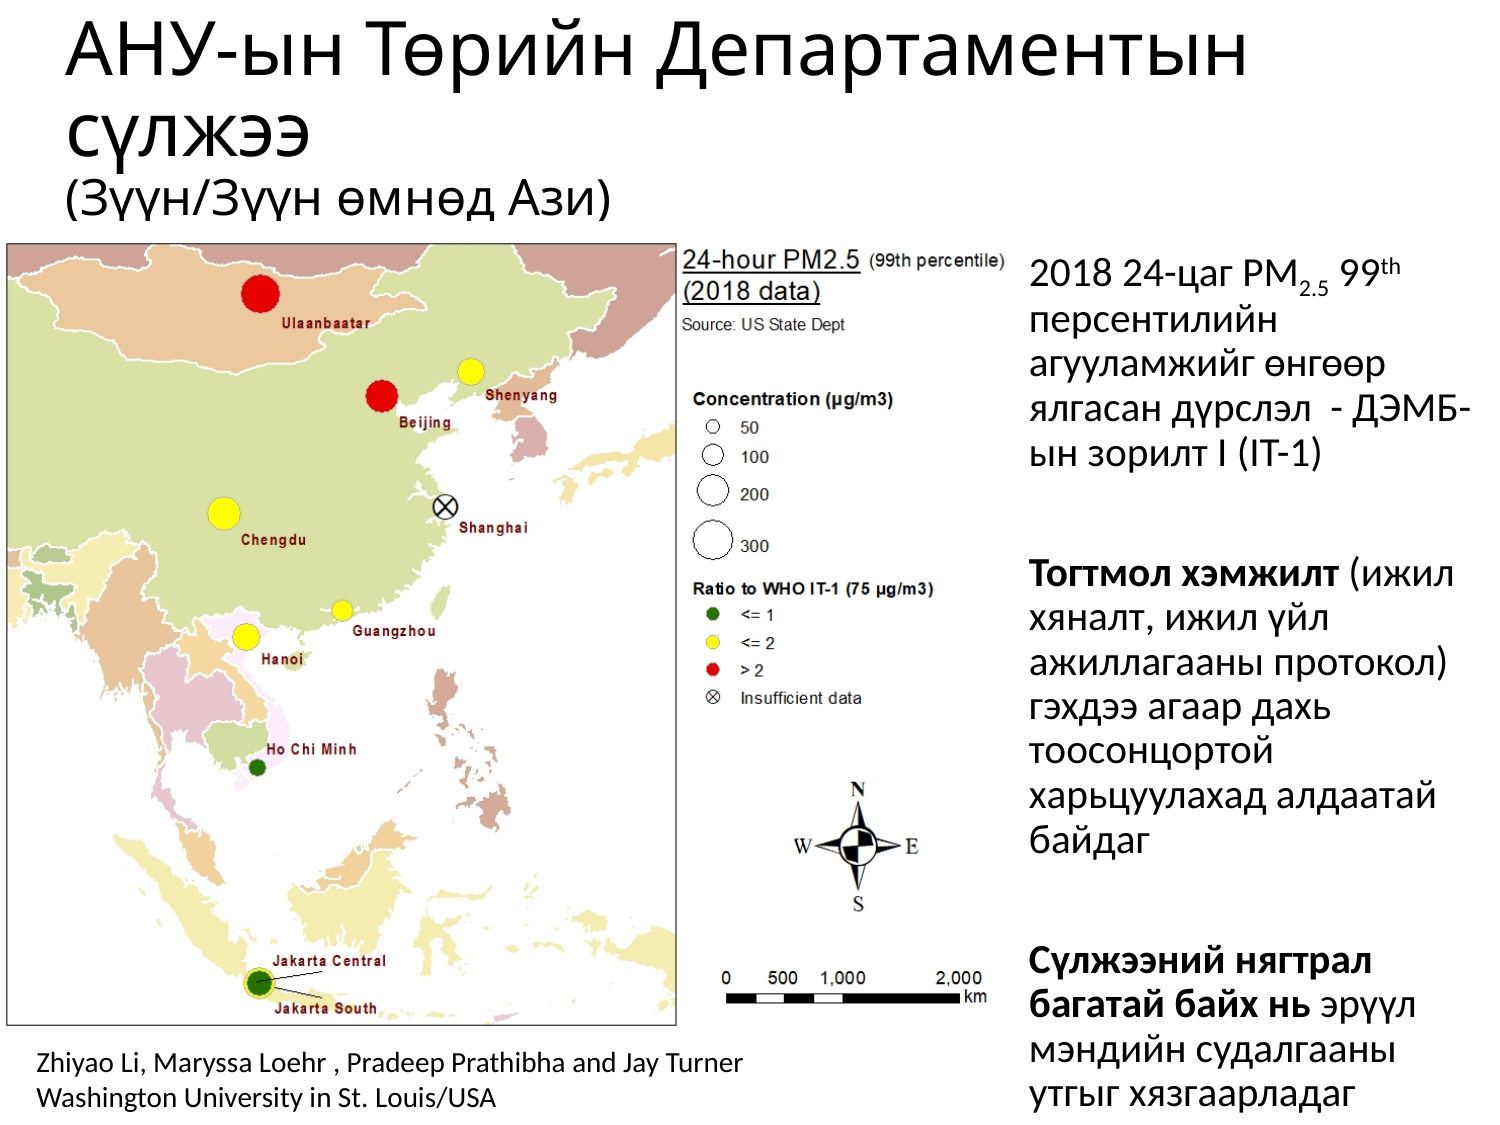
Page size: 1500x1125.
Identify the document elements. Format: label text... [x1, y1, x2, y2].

text_box Zhiyao Li, Maryssa Loehr , Pradeep Prathibha and Jay Turner Washington University in St. Louis/USA [21, 1048, 760, 1121]
list 2018 24-цаг PM2.5 99th персентилийн агууламжийг өнгөөр ялгасан дүрслэл - ДЭМБ-ын зорилт I (IT-1) Тогтмол хэмжилт (ижил хяналт, ижил үйл ажиллагааны протокол) гэхдээ агаар дахь тоосонцортой харьцуулахад алдаатай байдаг Сүлжээний нягтрал багатай байх нь эрүүл мэндийн судалгааны утгыг хязгаарладаг [1013, 238, 1500, 1125]
picture [0, 221, 1045, 1048]
title АНУ-ын Төрийн Департаментын сүлжээ (Зүүн/Зүүн өмнөд Ази) [50, 15, 1486, 222]
